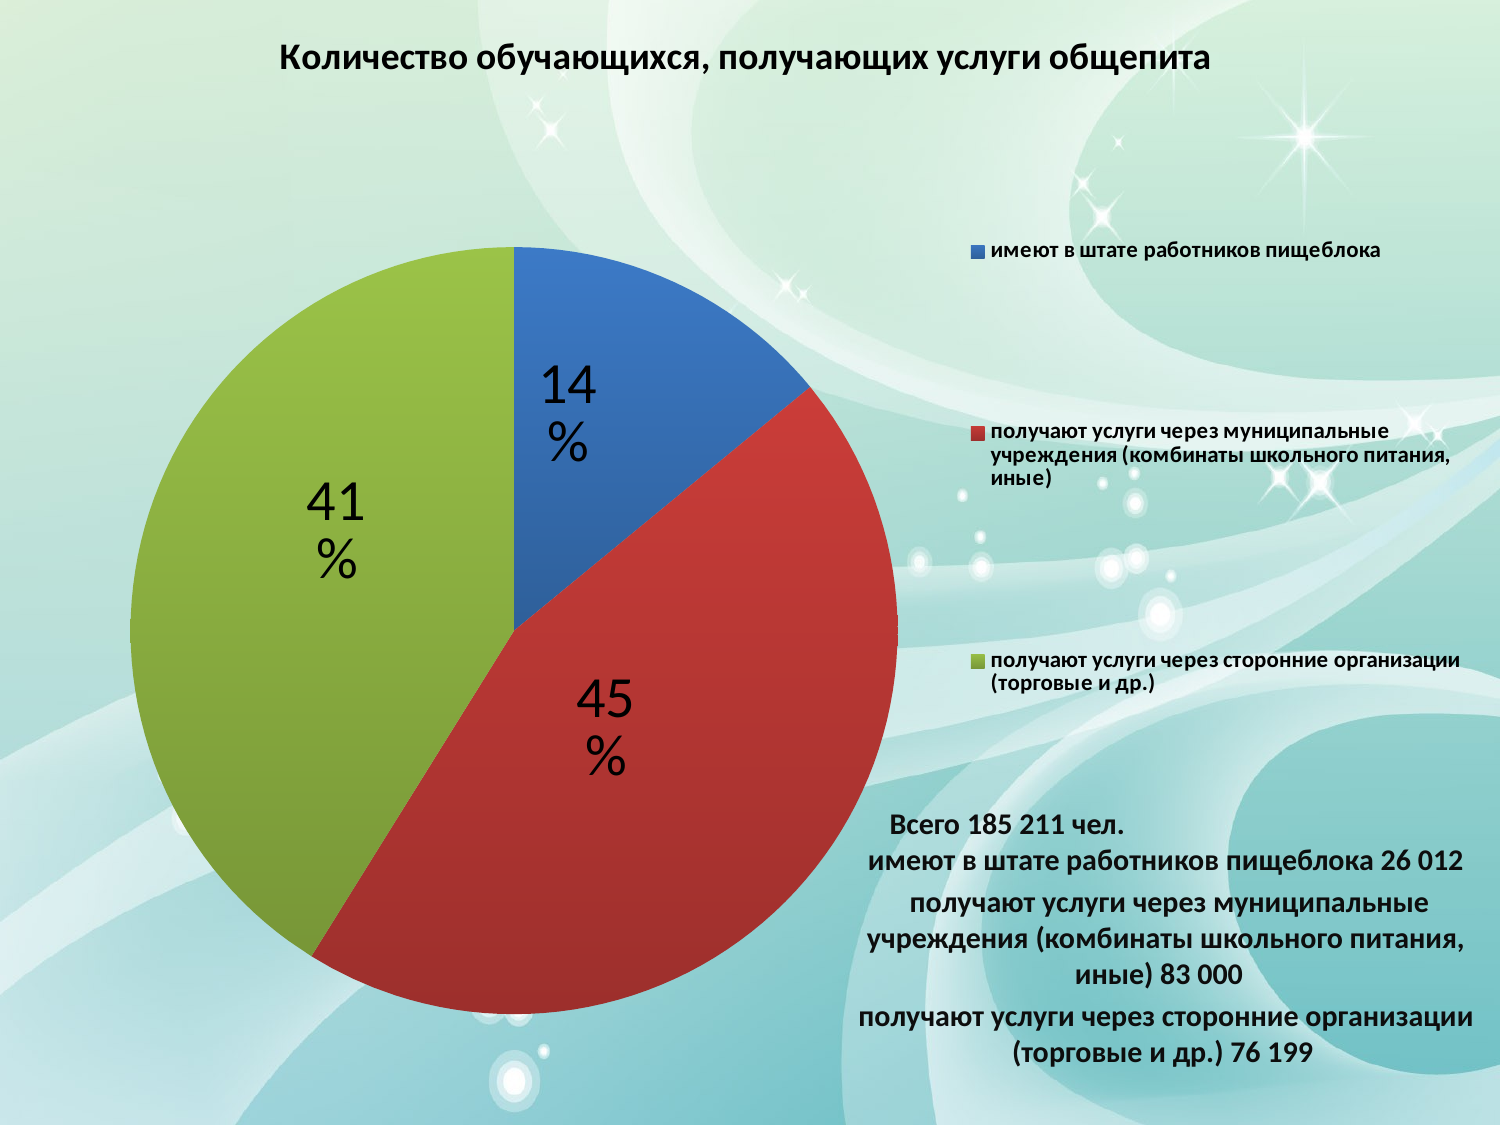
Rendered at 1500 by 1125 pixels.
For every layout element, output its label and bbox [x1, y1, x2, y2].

chart [0, 0, 1500, 1125]
